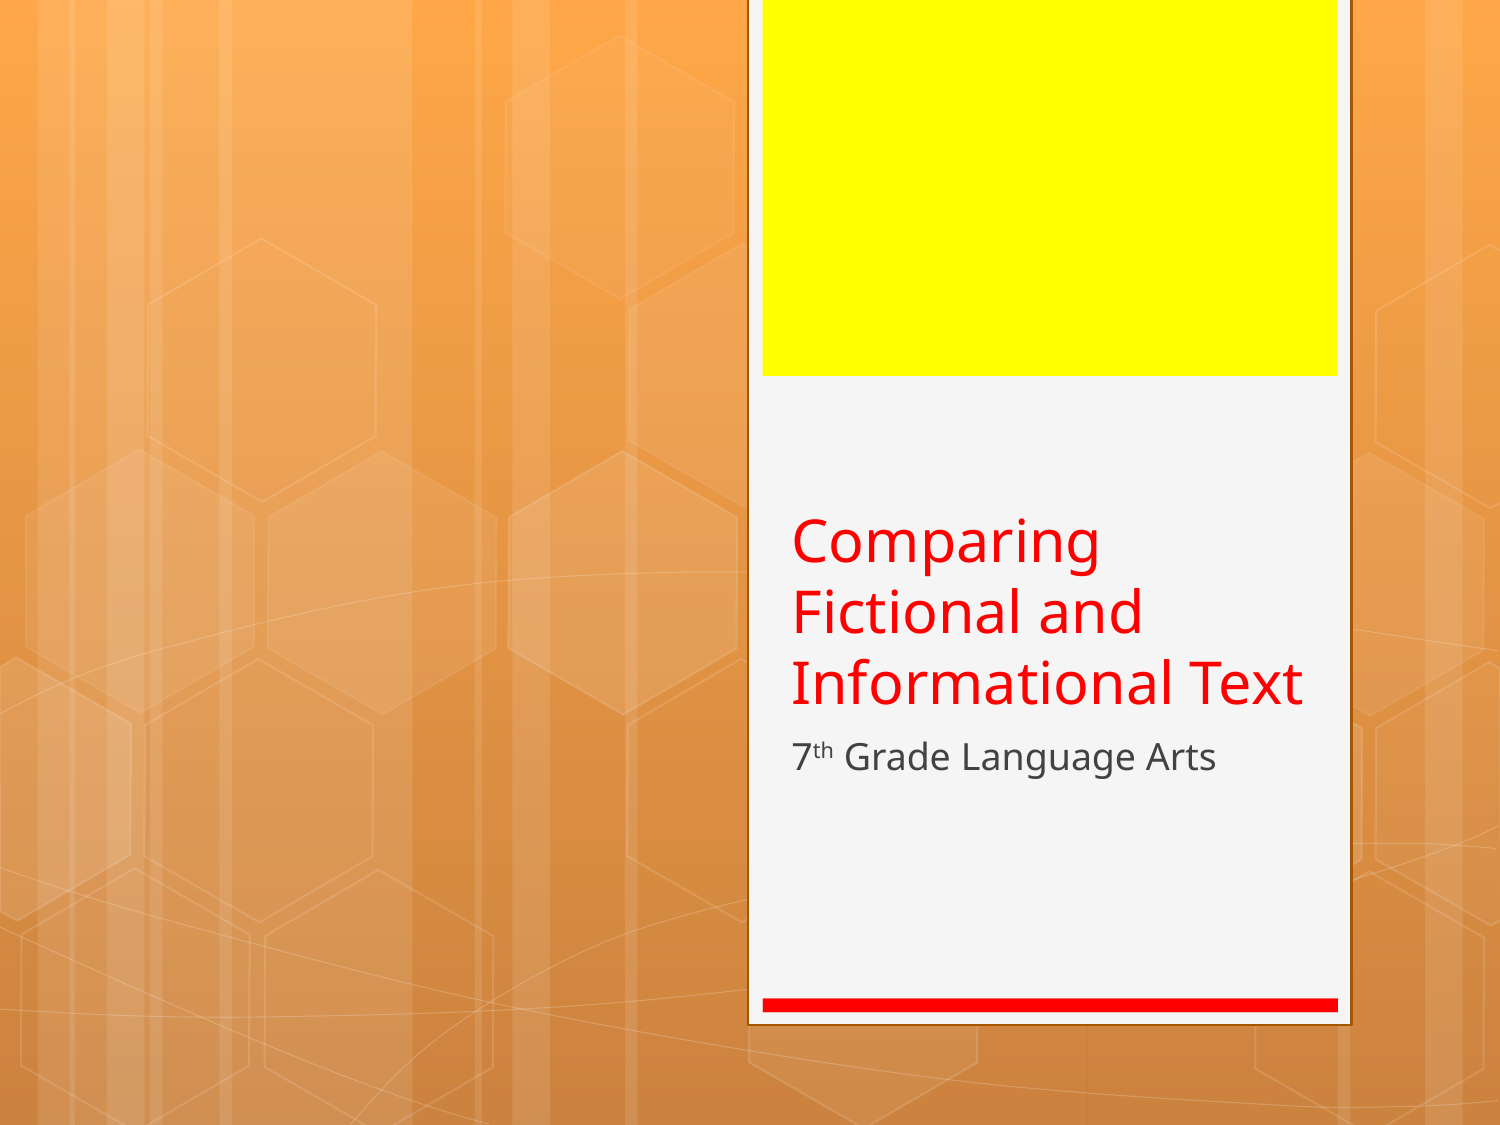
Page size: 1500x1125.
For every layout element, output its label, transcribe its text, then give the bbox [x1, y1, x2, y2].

subtitle 7th Grade Language Arts [776, 725, 1320, 933]
title Comparing Fictional and Informational Text [776, 444, 1320, 724]
